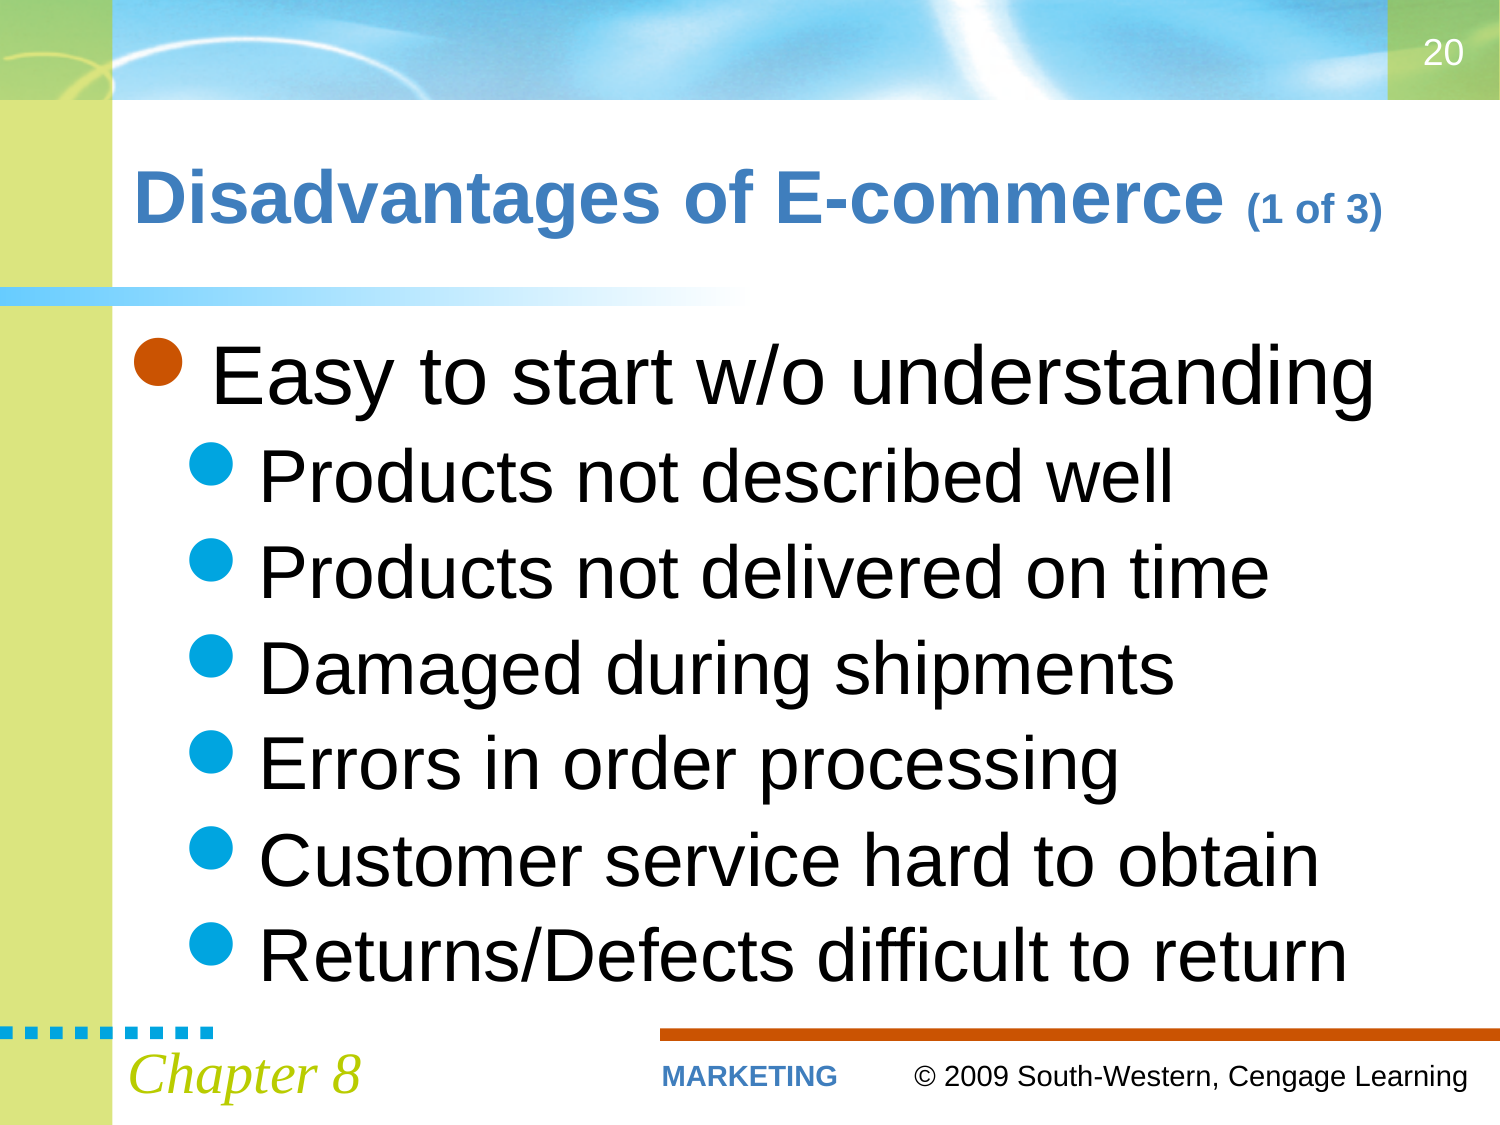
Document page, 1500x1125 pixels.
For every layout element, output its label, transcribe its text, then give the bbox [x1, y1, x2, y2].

list Easy to start w/o understanding Products not described well Products not delivered on time Damaged during shipments Errors in order processing Customer service hard to obtain Returns/Defects difficult to return [112, 324, 1463, 1026]
title Disadvantages of E-commerce (1 of 3) [112, 99, 1426, 288]
slide_number 20 [1387, 0, 1500, 101]
footer Chapter 8 [112, 1026, 638, 1113]
